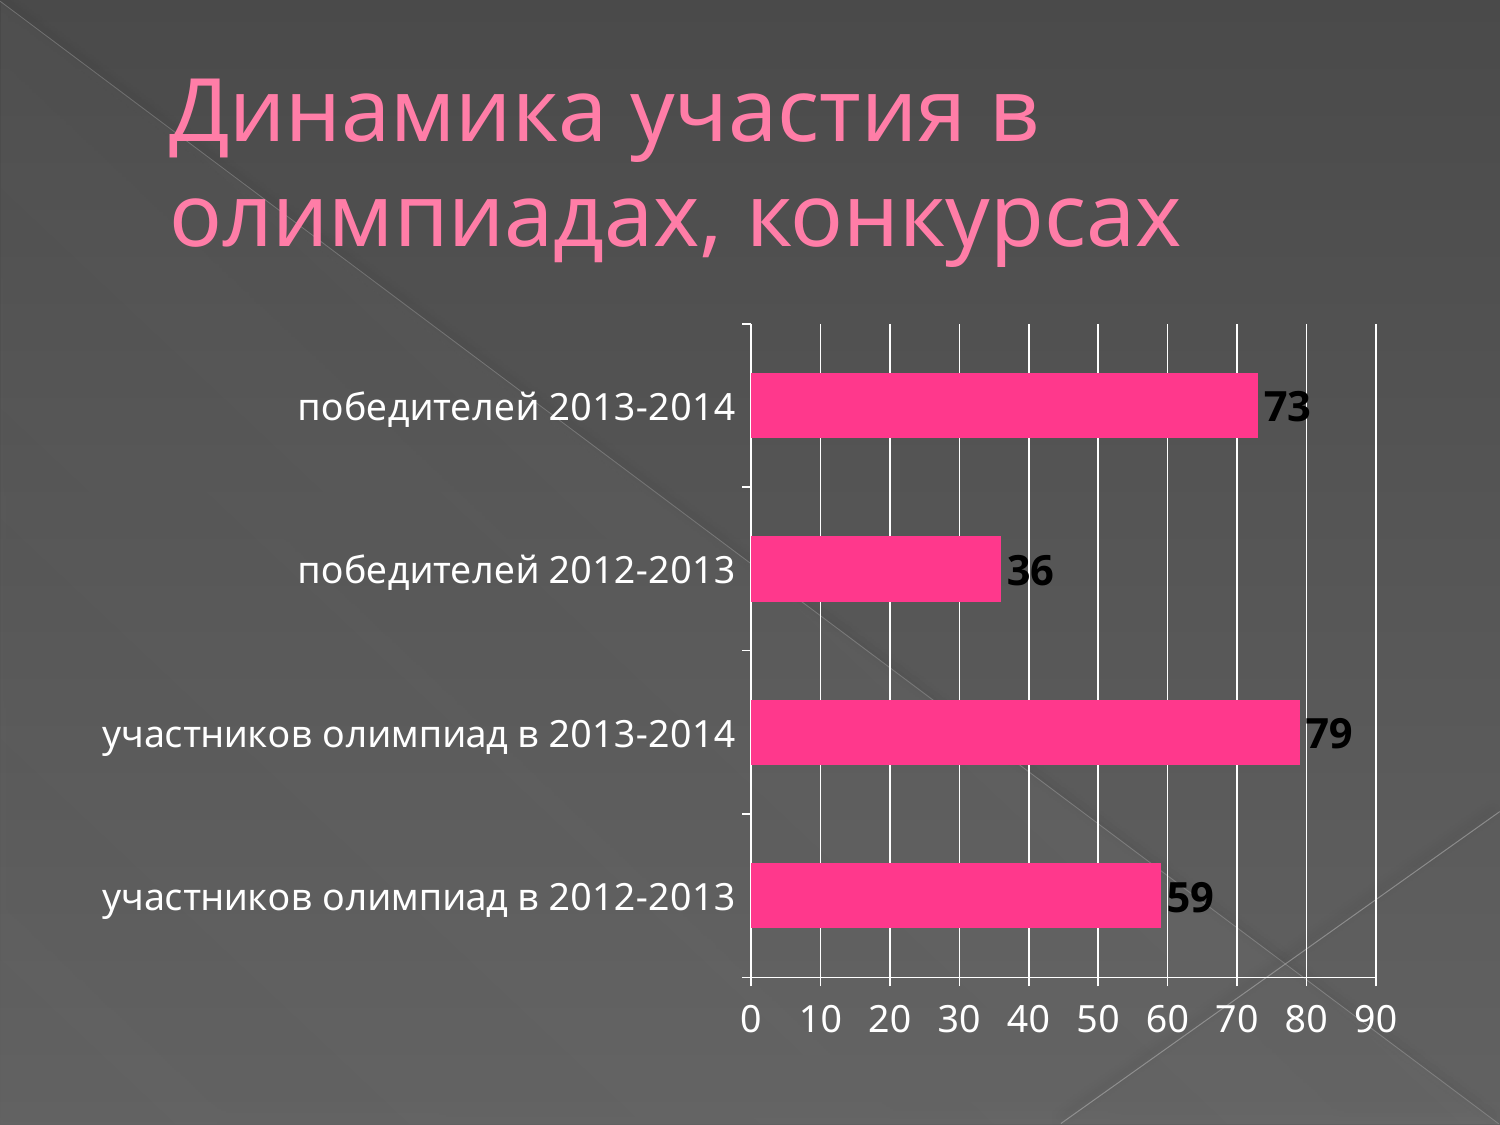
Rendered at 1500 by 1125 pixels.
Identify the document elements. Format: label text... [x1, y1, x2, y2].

chart [74, 308, 1426, 1060]
title Динамика участия в олимпиадах, конкурсах [75, 43, 1425, 274]
